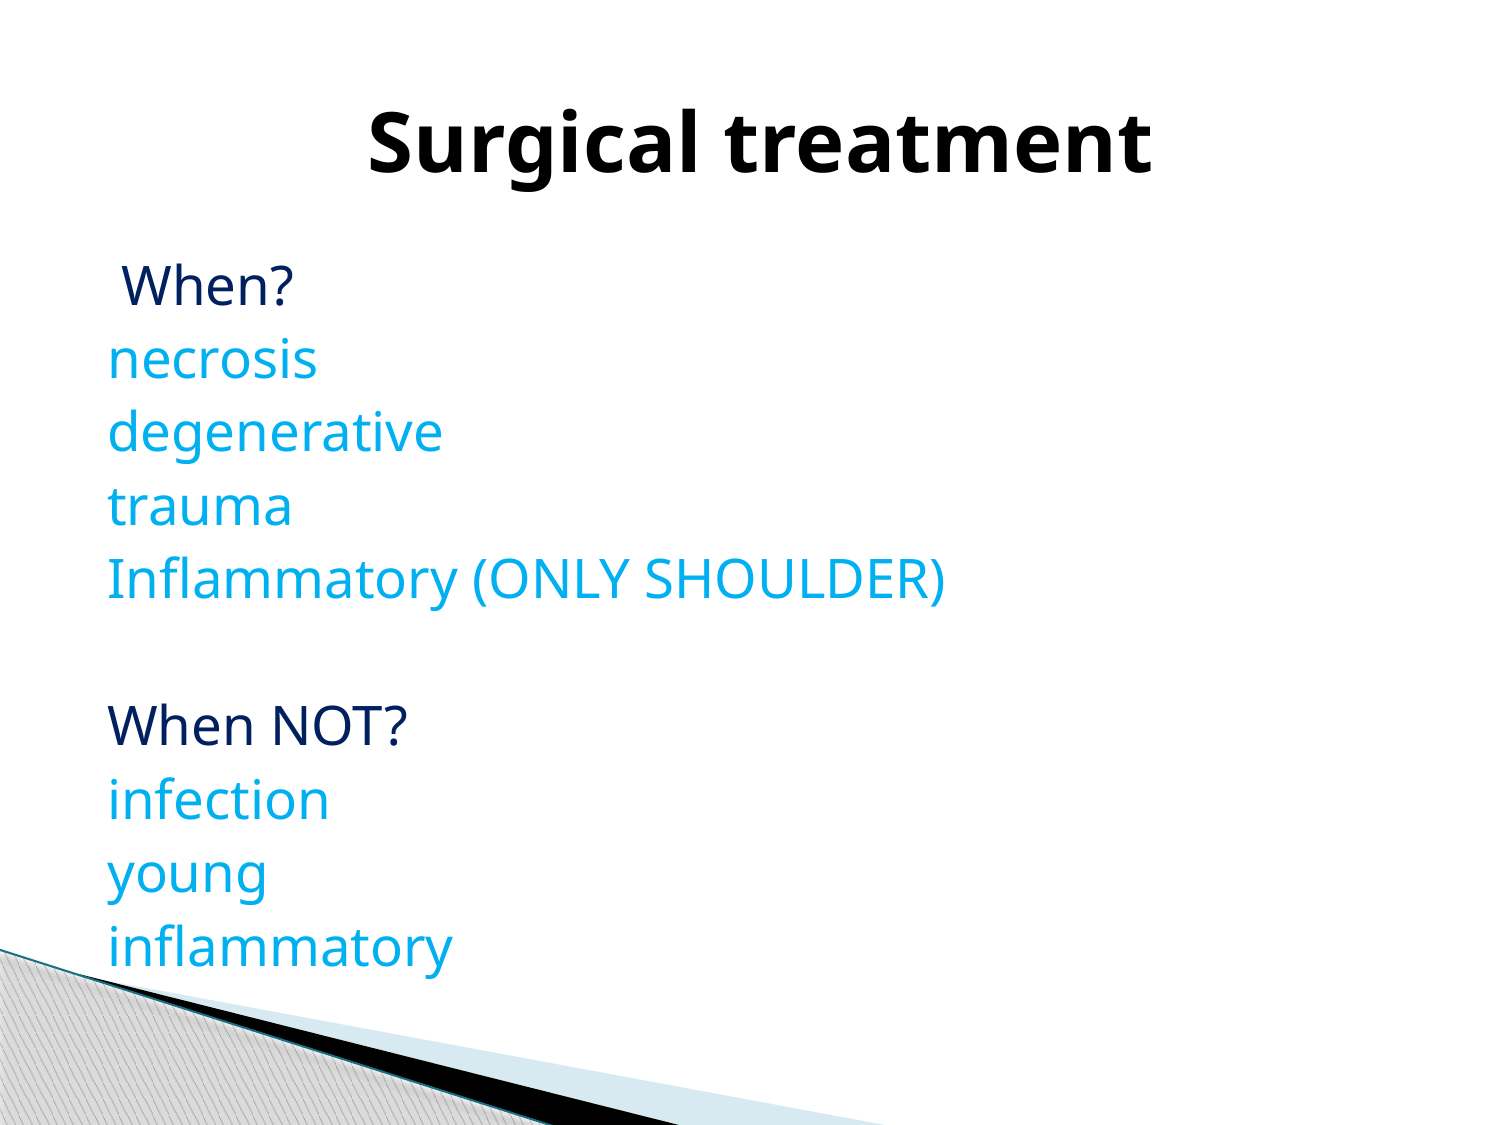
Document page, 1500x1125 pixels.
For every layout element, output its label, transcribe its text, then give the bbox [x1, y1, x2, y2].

title Surgical treatment [75, 45, 1425, 233]
list When? necrosis degenerative trauma Inflammatory (ONLY SHOULDER) When NOT? infection young inflammatory [75, 243, 1425, 986]
